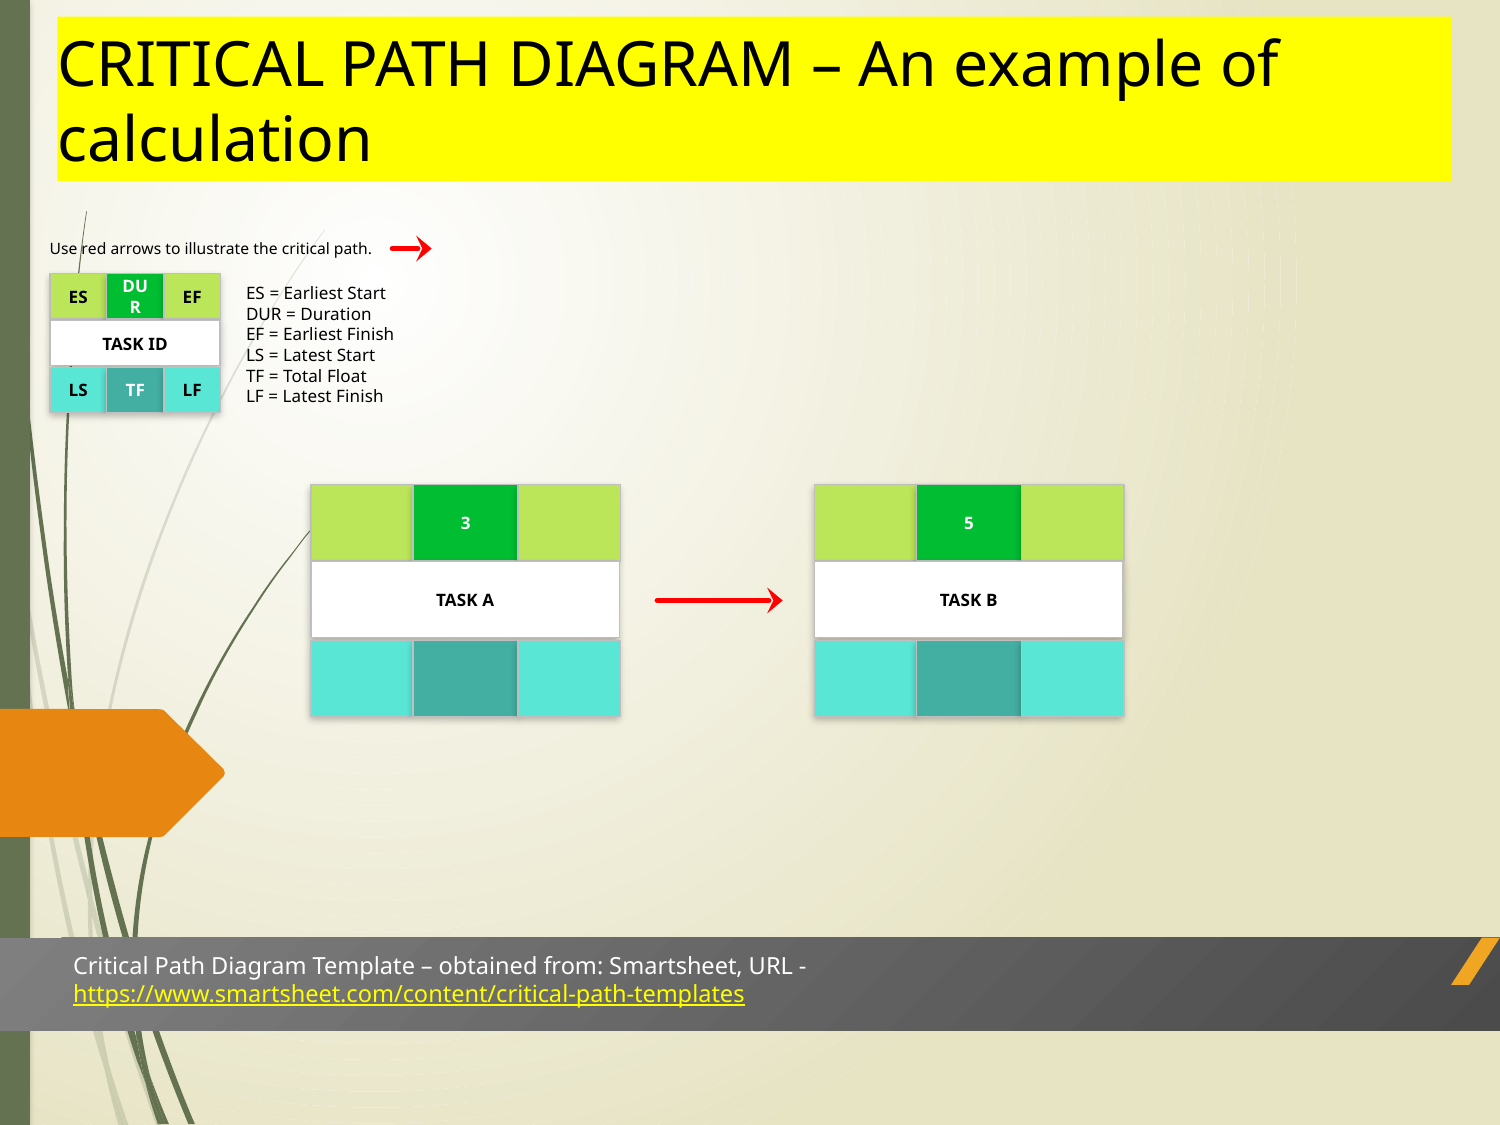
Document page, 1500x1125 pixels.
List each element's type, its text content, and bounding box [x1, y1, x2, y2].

text_box Critical Path Diagram Template – obtained from: Smartsheet, URL - https://www.smartsheet.com/content/critical-path-templates [58, 943, 1433, 1019]
text_box [0, 936, 1500, 1032]
text_box [1449, 936, 1500, 987]
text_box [310, 484, 621, 717]
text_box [814, 484, 1125, 717]
text_box CRITICAL PATH DIAGRAM – An example of calculation [57, 16, 1452, 182]
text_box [49, 273, 221, 413]
text_box ES = Earliest Start DUR = Duration EF = Earliest Finish LS = Latest Start TF = Total Float LF = Latest Finish [231, 275, 437, 424]
text_box Use red arrows to illustrate the critical path. [49, 231, 388, 265]
